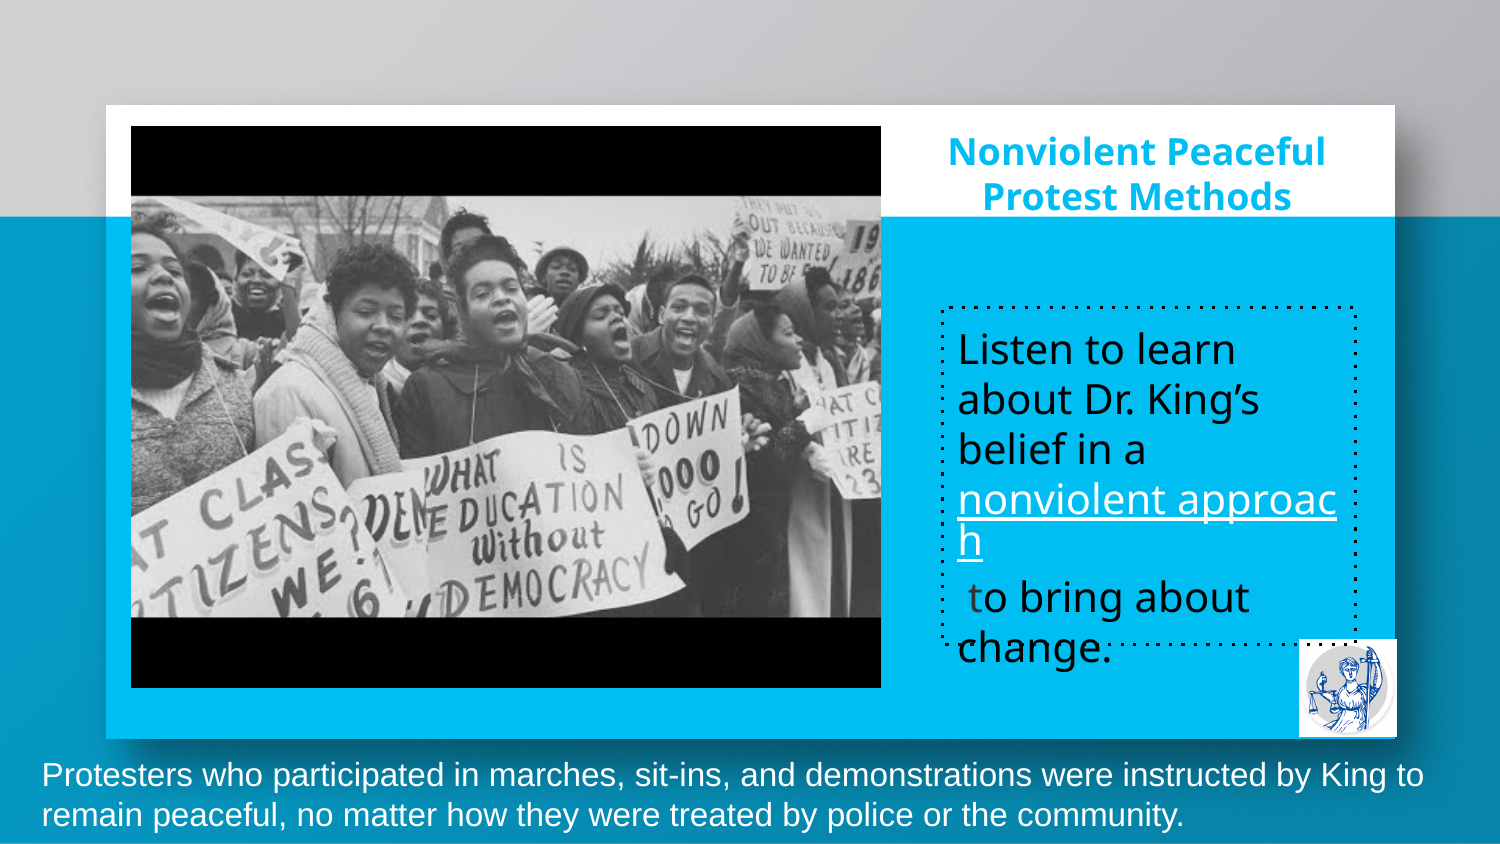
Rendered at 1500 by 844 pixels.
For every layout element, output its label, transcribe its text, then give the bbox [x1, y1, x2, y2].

text_box Nonviolent Peaceful Protest Methods [918, 112, 1356, 233]
picture [0, 0, 1500, 687]
text_box Listen to learn about Dr. King’s belief in a nonviolent approach to bring about change. [942, 307, 1356, 645]
picture [1300, 640, 1396, 736]
text_box Protesters who participated in marches, sit-ins, and demonstrations were instructed by King to remain peaceful, no matter how they were treated by police or the community. [26, 737, 1457, 844]
